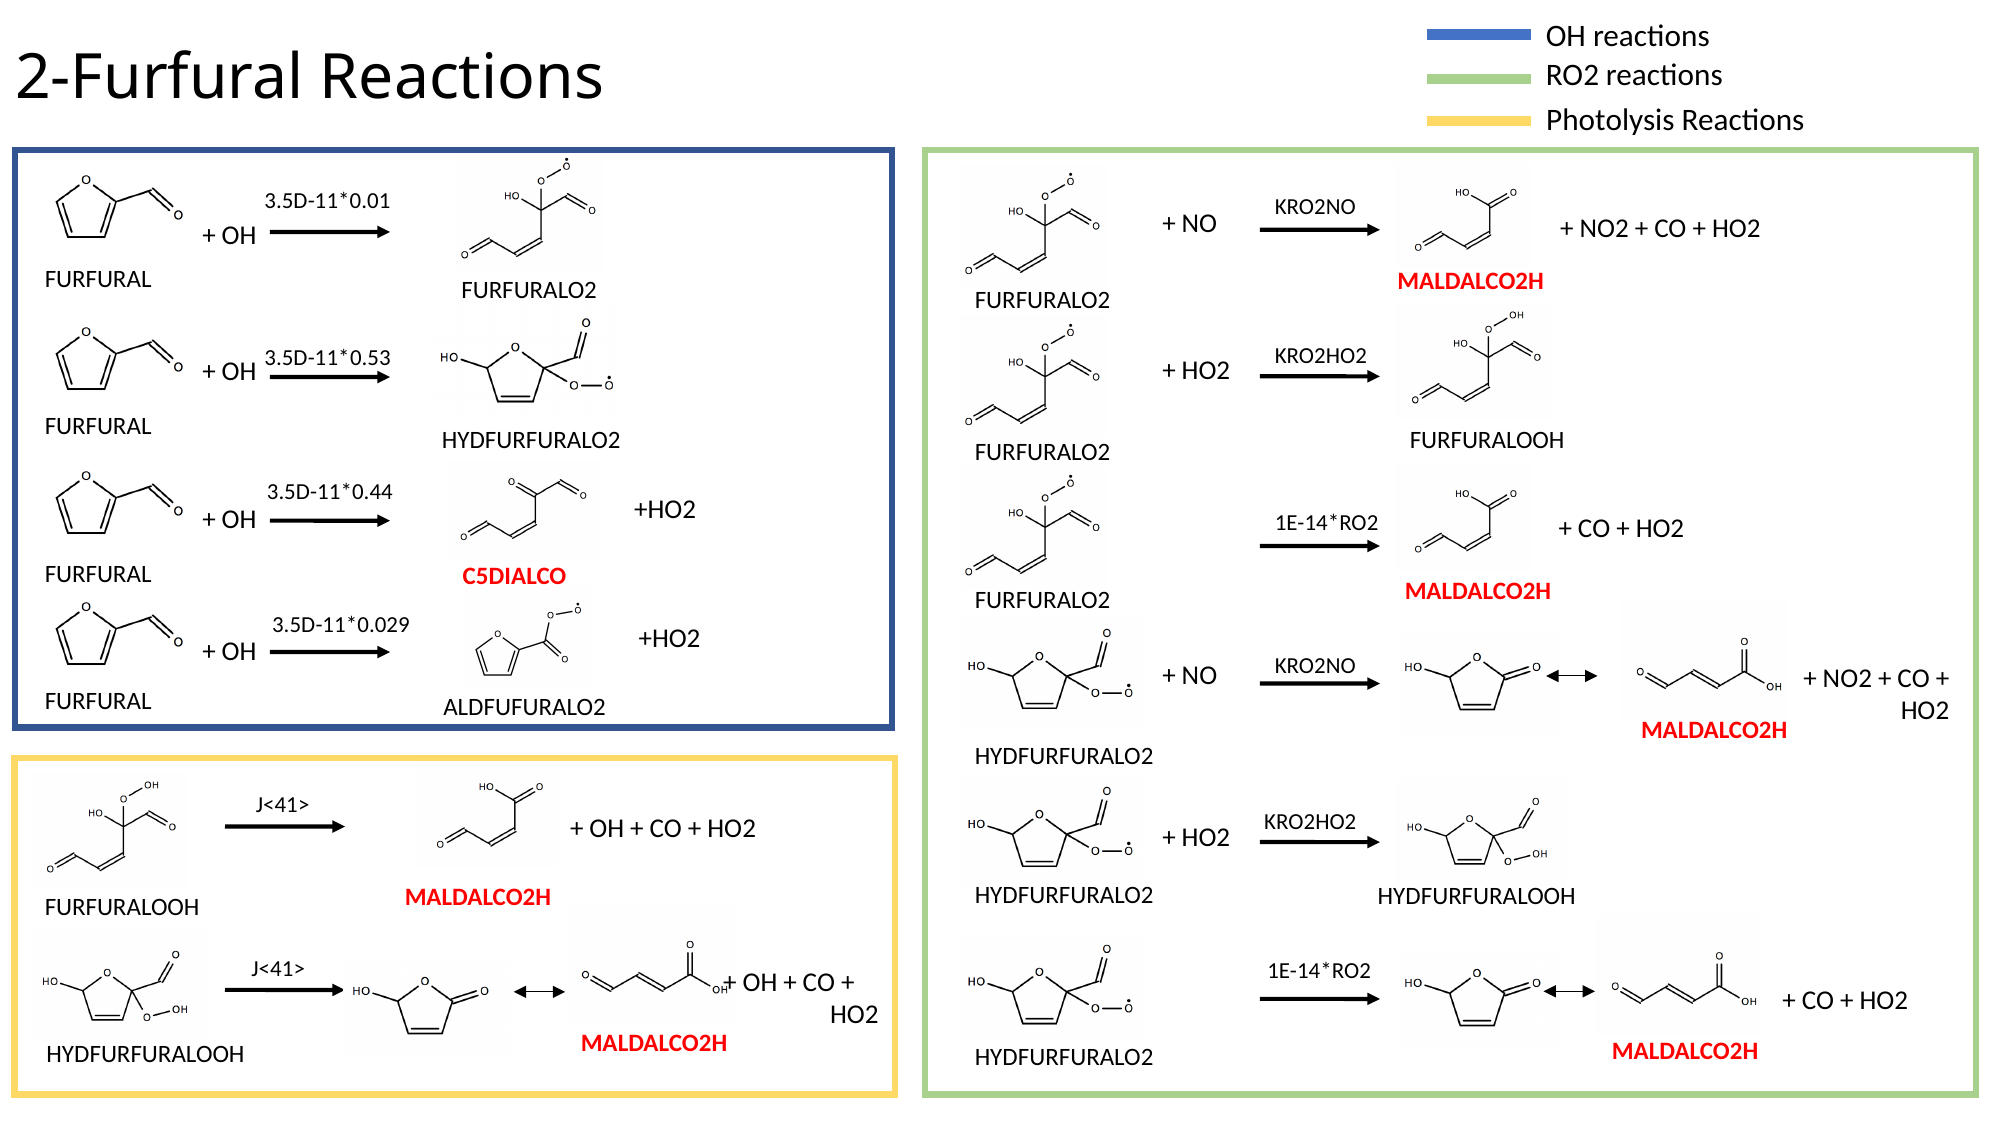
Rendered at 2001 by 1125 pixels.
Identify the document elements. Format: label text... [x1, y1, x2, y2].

picture [959, 930, 1142, 1043]
text_box MALDALCO2H [1597, 1026, 1774, 1072]
picture [959, 466, 1107, 589]
text_box MALDALCO2H [1626, 721, 1803, 751]
text_box FURFURAL [30, 550, 183, 591]
picture [1594, 913, 1763, 1036]
text_box 2-Furfural Reactions [0, 0, 1781, 187]
text_box KRO2HO2 [1249, 799, 1386, 842]
text_box + OH + CO + HO2 [707, 956, 894, 1037]
text_box [924, 149, 1977, 1096]
picture [959, 772, 1142, 886]
text_box + NO2 + CO + HO2 [1782, 652, 1964, 733]
text_box + HO2 [1147, 344, 1285, 393]
picture [1394, 302, 1552, 420]
text_box FURFURALO2 [959, 275, 1147, 321]
text_box HYDFURFURALO2 [427, 416, 678, 461]
text_box 1E-14*RO2 [1252, 948, 1394, 991]
picture [1394, 161, 1531, 269]
text_box [269, 645, 390, 659]
text_box + CO + HO2 [1543, 503, 1762, 551]
picture [959, 315, 1107, 439]
picture [29, 316, 190, 404]
picture [462, 586, 594, 690]
text_box [1285, 375, 1380, 383]
picture [565, 902, 734, 1024]
text_box OH reactions [1531, 7, 1725, 47]
text_box FURFURALOOH [1395, 416, 1603, 462]
text_box FURFURAL [30, 254, 180, 300]
text_box [594, 187, 893, 728]
text_box MALDALCO2H [1390, 567, 1616, 612]
text_box [14, 757, 896, 1096]
text_box FURFURALO2 [959, 576, 1147, 622]
text_box 1E-14*RO2 [1259, 500, 1394, 543]
text_box + NO [1147, 198, 1268, 246]
picture [416, 754, 558, 868]
text_box + NO [1147, 650, 1266, 698]
text_box + OH [190, 494, 293, 542]
text_box J<41> [236, 945, 345, 989]
text_box 3.5D-11*0.53 [249, 335, 432, 378]
text_box HYDFURFURALOOH [1362, 871, 1673, 917]
text_box [224, 825, 346, 833]
text_box FURFURALO2 [446, 266, 637, 312]
picture [343, 954, 511, 1060]
text_box 3.5D-11*0.44 [252, 469, 448, 512]
picture [29, 460, 190, 548]
picture [432, 303, 623, 422]
text_box +HO2 [619, 484, 774, 532]
text_box KRO2NO [1260, 642, 1387, 686]
text_box [1259, 543, 1380, 553]
picture [959, 614, 1142, 728]
text_box + NO2 + CO + HO2 [1545, 202, 1806, 251]
text_box 3.5D-11*0.029 [257, 602, 432, 645]
picture [29, 929, 207, 1043]
picture [1394, 630, 1563, 736]
text_box C5DIALCO [447, 552, 658, 597]
text_box + OH + CO + HO2 [558, 802, 844, 850]
text_box ALDFUFURALO2 [428, 683, 639, 729]
text_box HYDFURFURALO2 [959, 871, 1218, 916]
text_box [224, 989, 343, 997]
text_box MALDALCO2H [390, 873, 616, 919]
text_box FURFURAL [30, 679, 183, 722]
picture [29, 591, 190, 679]
text_box [269, 514, 390, 527]
text_box + OH [187, 210, 382, 258]
text_box + OH [190, 625, 293, 674]
picture [29, 772, 187, 890]
text_box + CO + HO2 [1767, 974, 1949, 1023]
text_box + HO2 [1147, 811, 1290, 860]
picture [1394, 946, 1563, 1052]
picture [456, 149, 603, 272]
text_box 3.5D-11*0.01 [249, 187, 425, 221]
picture [959, 164, 1107, 288]
text_box [1259, 992, 1380, 1006]
text_box HYDFURFURALO2 [960, 1032, 1172, 1078]
text_box FURFURAL [30, 404, 180, 447]
text_box [269, 370, 390, 384]
text_box [1268, 227, 1380, 236]
text_box HYDFURFURALOOH [31, 1030, 260, 1075]
text_box Photolysis Reactions [1531, 91, 1820, 144]
picture [448, 460, 599, 562]
text_box FURFURALO2 [959, 427, 1147, 473]
text_box [269, 225, 390, 239]
text_box KRO2HO2 [1260, 332, 1394, 375]
text_box MALDALCO2H [565, 1024, 748, 1065]
text_box [1290, 842, 1380, 849]
picture [1620, 599, 1788, 721]
picture [1394, 462, 1531, 571]
text_box RO2 reactions [1531, 47, 1738, 91]
picture [1394, 777, 1566, 886]
text_box [14, 187, 462, 728]
picture [29, 164, 190, 252]
text_box HYDFURFURALO2 [960, 732, 1172, 778]
text_box +HO2 [623, 613, 779, 661]
text_box MALDALCO2H [1382, 256, 1608, 302]
text_box FURFURALOOH [30, 883, 224, 929]
text_box KRO2NO [1260, 187, 1377, 227]
text_box J<41> [241, 782, 345, 825]
text_box + OH [190, 346, 320, 394]
